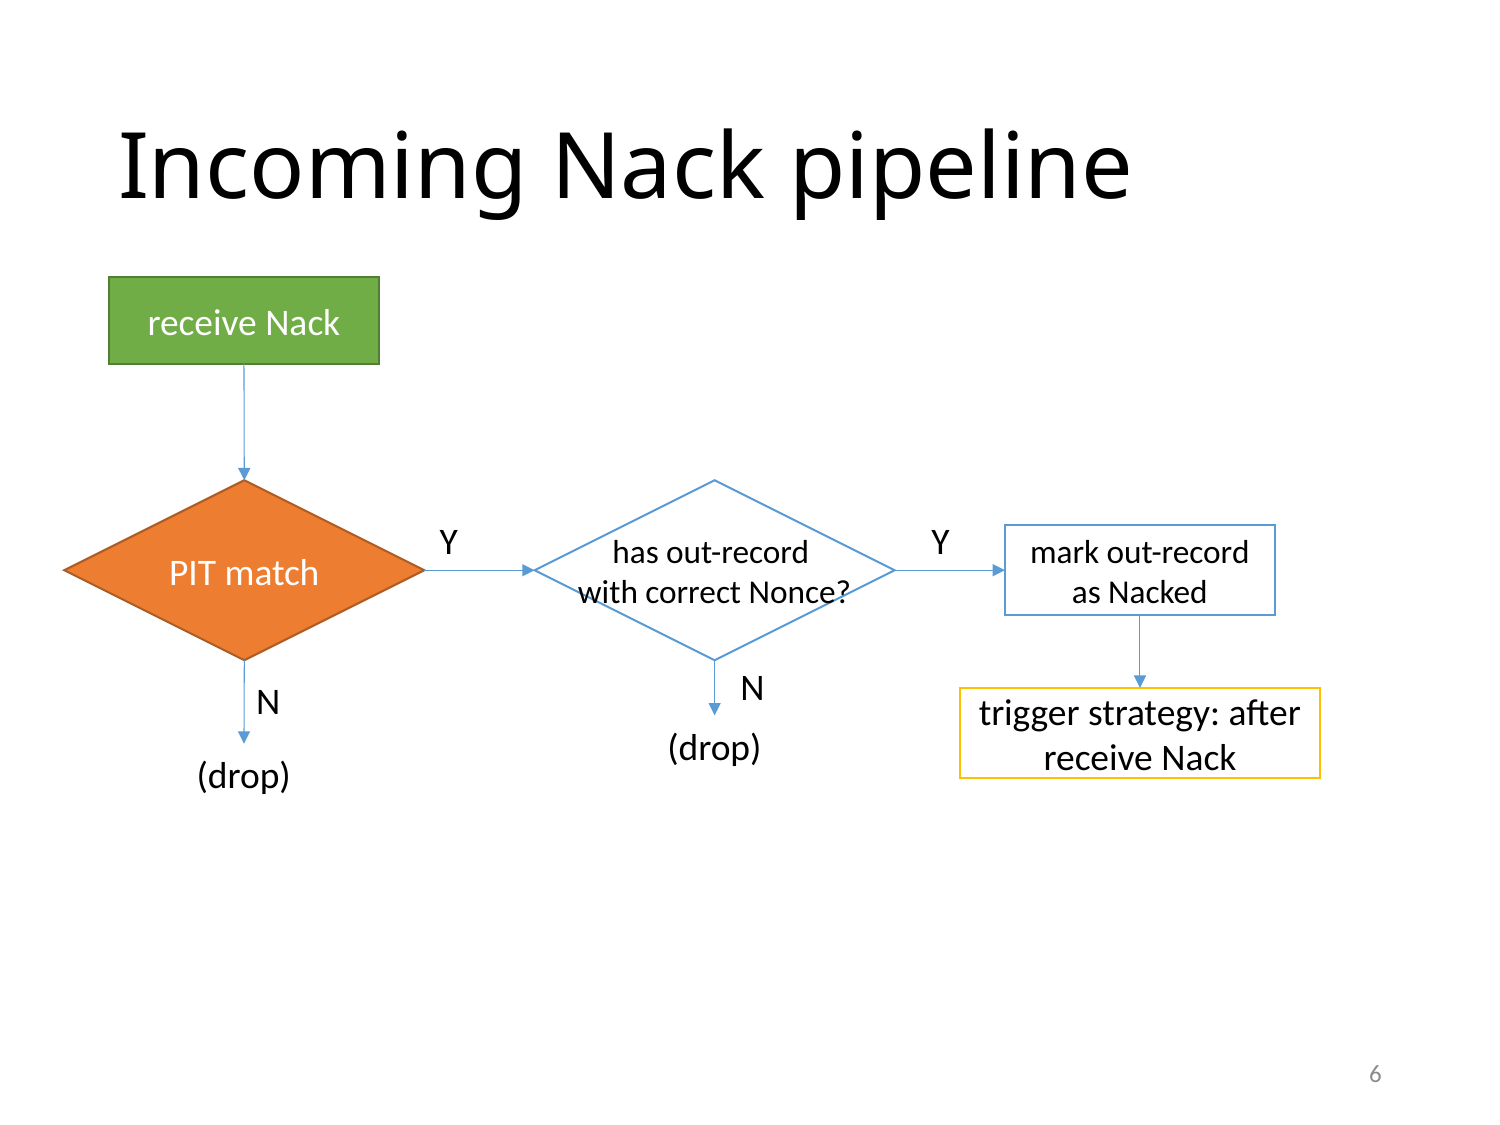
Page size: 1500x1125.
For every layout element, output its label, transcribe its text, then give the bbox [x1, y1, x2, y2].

text_box N [725, 655, 780, 716]
text_box PIT match [61, 479, 426, 662]
text_box (drop) [652, 715, 777, 776]
text_box N [245, 669, 296, 730]
text_box mark out-record as Nacked [1004, 524, 1276, 616]
slide_number 6 [1059, 1042, 1397, 1103]
text_box Y [916, 509, 965, 570]
text_box Y [424, 509, 473, 570]
text_box receive Nack [108, 276, 380, 365]
text_box has out-record with correct Nonce? [534, 479, 897, 662]
text_box trigger strategy: after receive Nack [959, 687, 1321, 779]
text_box (drop) [181, 743, 306, 804]
title Incoming Nack pipeline [103, 59, 1397, 278]
